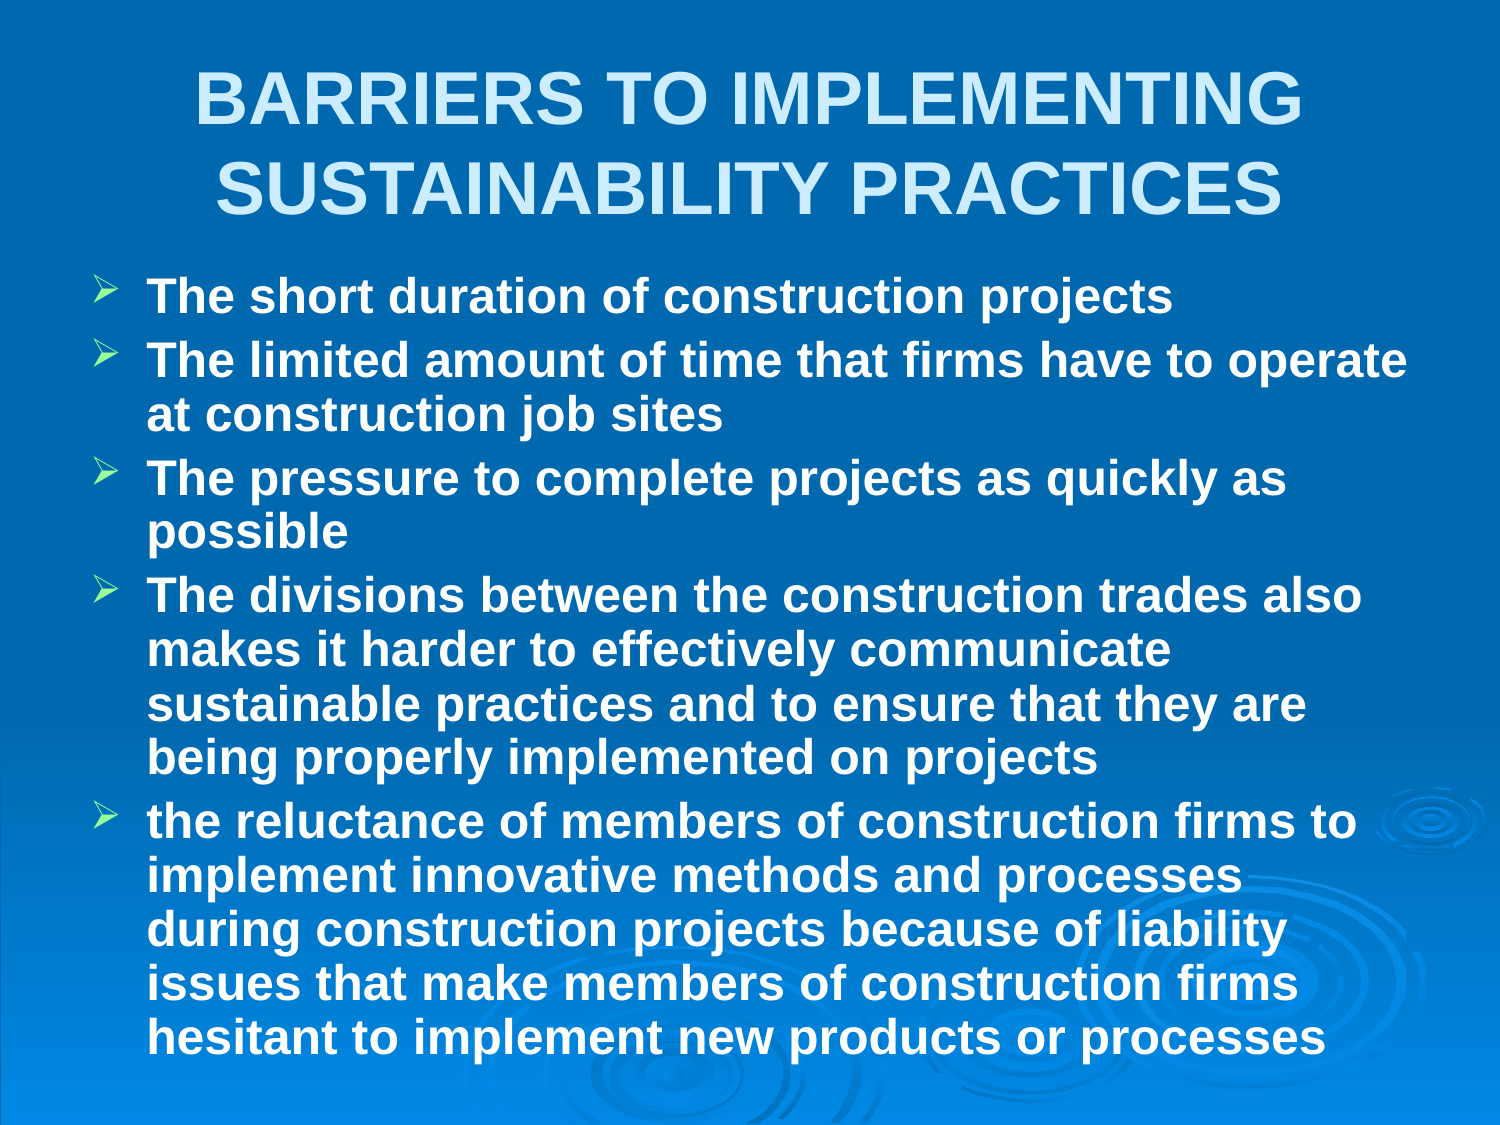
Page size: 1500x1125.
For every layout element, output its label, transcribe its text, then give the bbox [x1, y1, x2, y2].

title BARRIERS TO IMPLEMENTING SUSTAINABILITY PRACTICES [74, 45, 1426, 233]
list The short duration of construction projects The limited amount of time that firms have to operate at construction job sites The pressure to complete projects as quickly as possible The divisions between the construction trades also makes it harder to effectively communicate sustainable practices and to ensure that they are being properly implemented on projects the reluctance of members of construction firms to implement innovative methods and processes during construction projects because of liability issues that make members of construction firms hesitant to implement new products or processes [74, 262, 1426, 1006]
